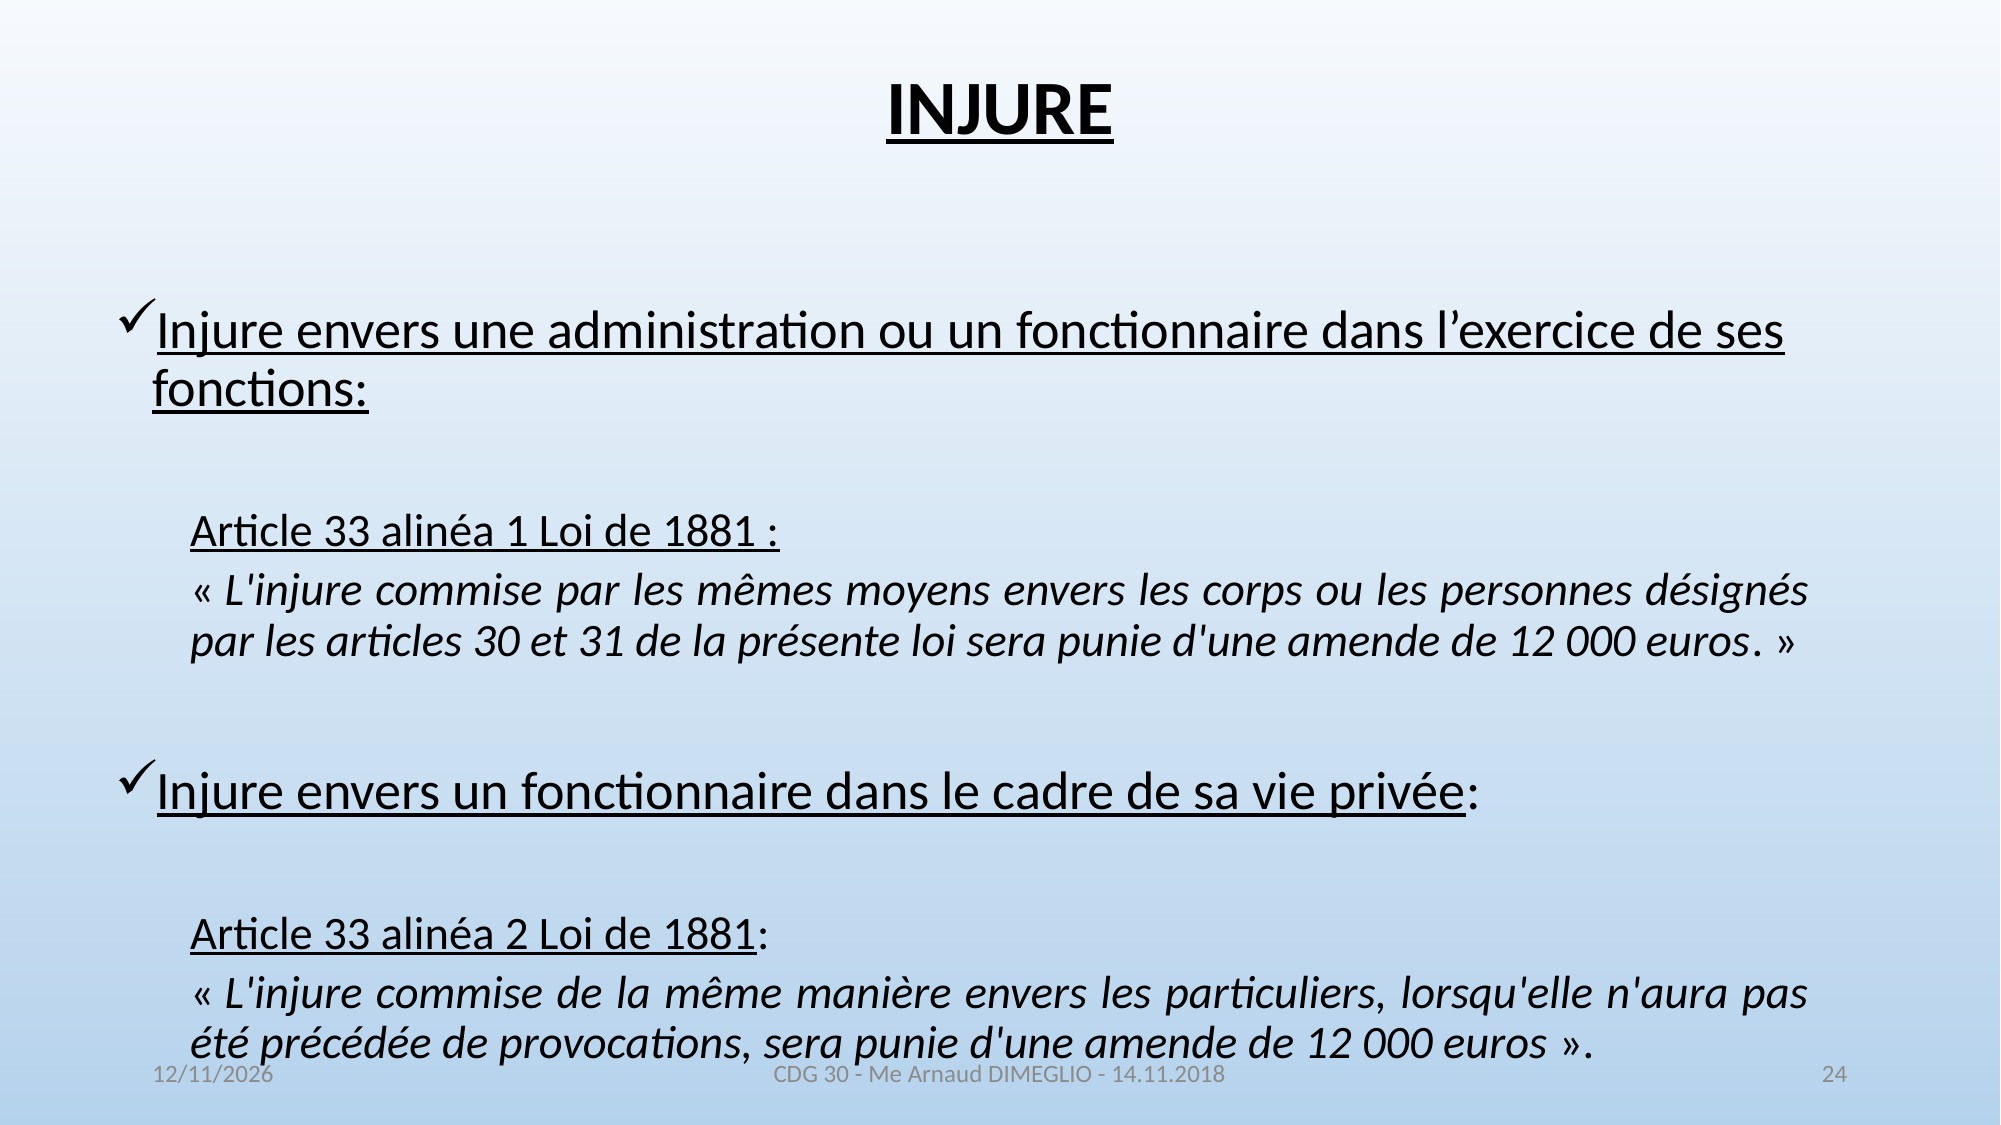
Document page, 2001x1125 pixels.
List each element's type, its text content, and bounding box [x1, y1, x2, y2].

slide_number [137, 1042, 588, 1103]
list Injure envers une administration ou un fonctionnaire dans l’exercice de ses fonctions: Article 33 alinéa 1 Loi de 1881 : « L'injure commise par les mêmes moyens envers les corps ou les personnes désignés par les articles 30 et 31 de la présente loi sera punie d'une amende de 12 000 euros. » Injure envers un fonctionnaire dans le cadre de sa vie privée: Article 33 alinéa 2 Loi de 1881: « L'injure commise de la même manière envers les particuliers, lorsqu'elle n'aura pas été précédée de provocations, sera punie d'une amende de 12 000 euros ». [99, 210, 1825, 1125]
slide_number 24 [1412, 1042, 1863, 1103]
footer CDG 30 - Me Arnaud DIMEGLIO - 14.11.2018 [662, 1042, 1338, 1103]
title INJURE [137, 59, 1863, 252]
